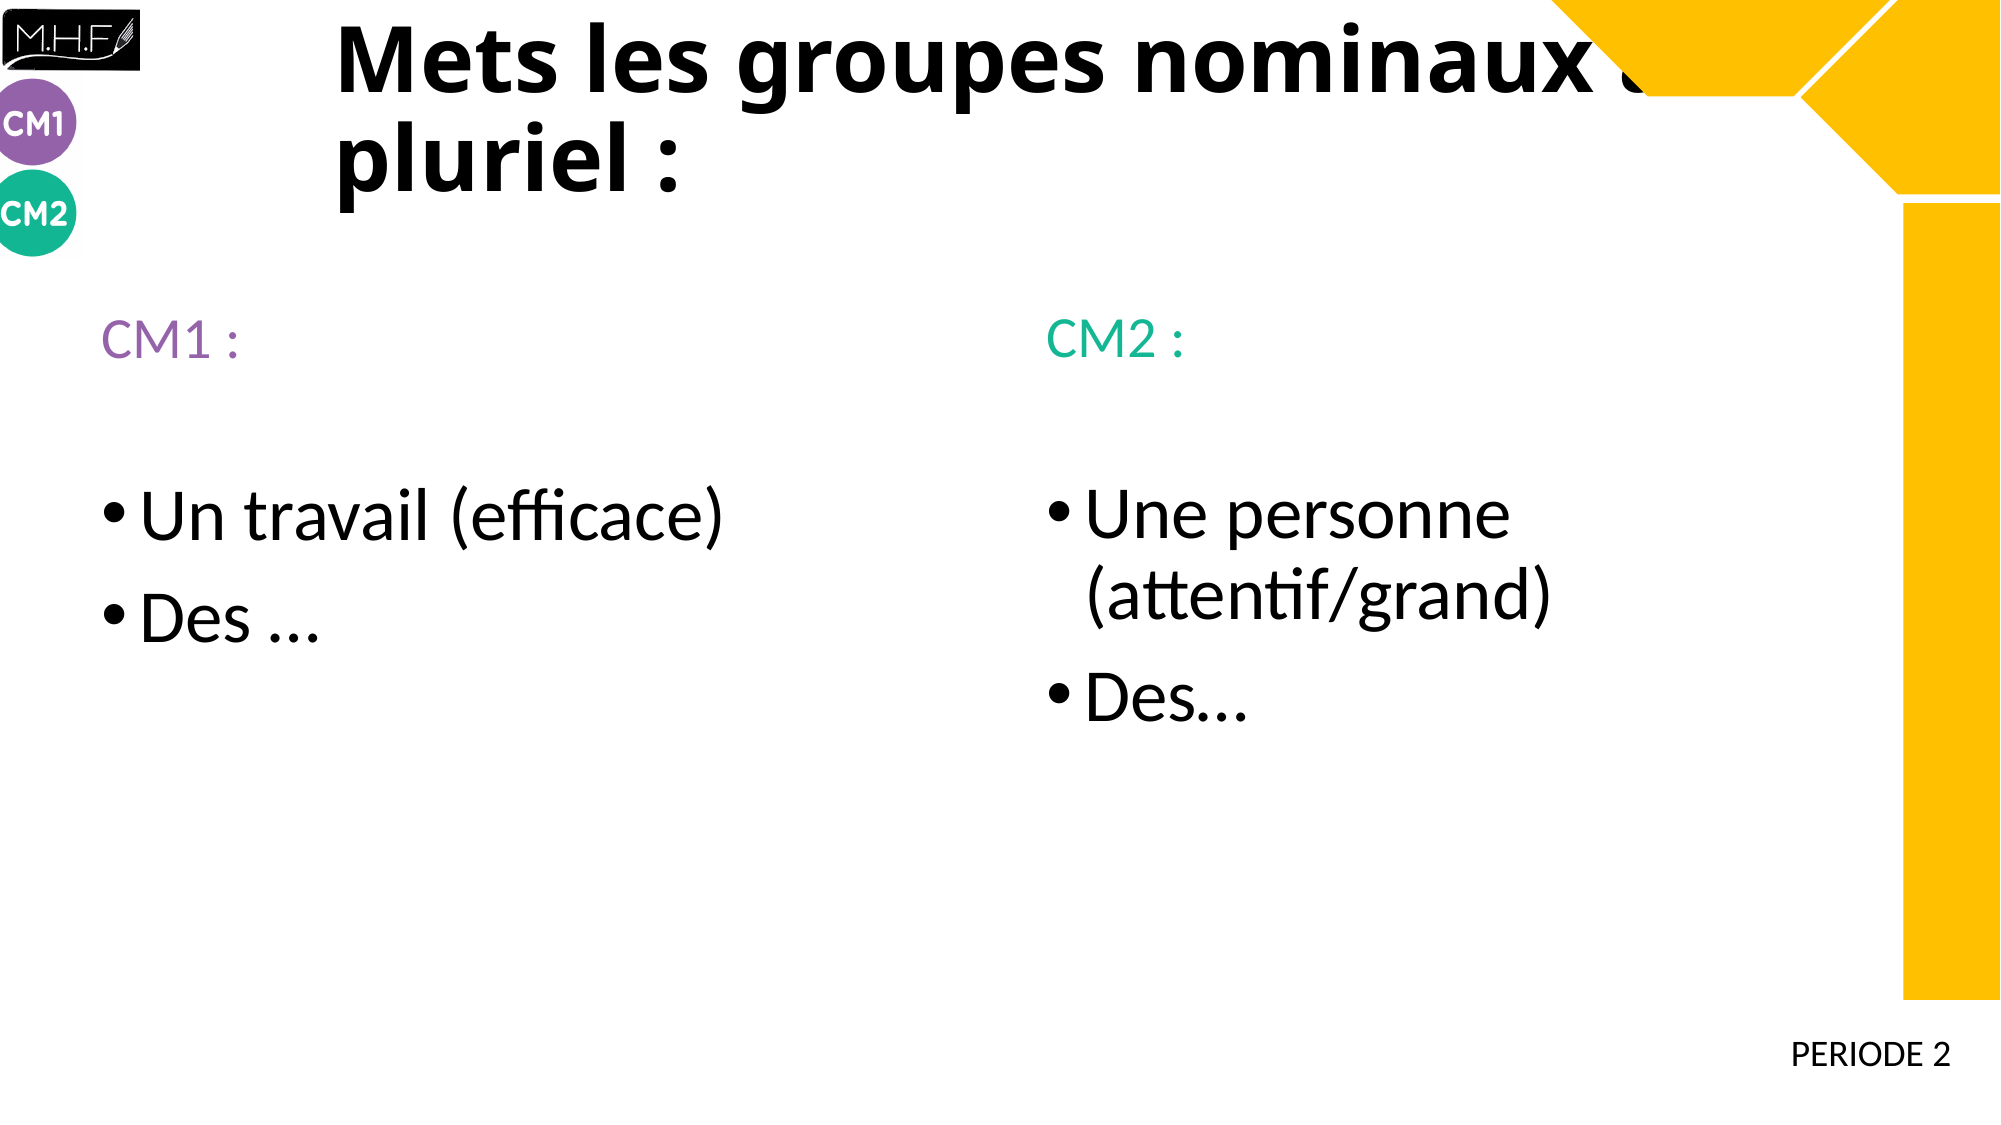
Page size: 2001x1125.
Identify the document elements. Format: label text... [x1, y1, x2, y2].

text_box CM2 : Une personne (attentif/grand) Des… [1031, 299, 1853, 1014]
text_box [1549, 0, 1892, 98]
text_box [1902, 202, 2000, 1001]
text_box PERIODE 2 [1362, 1021, 1967, 1125]
list CM1 : Un travail (efficace) Des … [86, 300, 897, 1015]
title Mets les groupes nominaux au pluriel : [318, 3, 1865, 221]
text_box [1799, 0, 2000, 196]
picture [0, 7, 140, 259]
